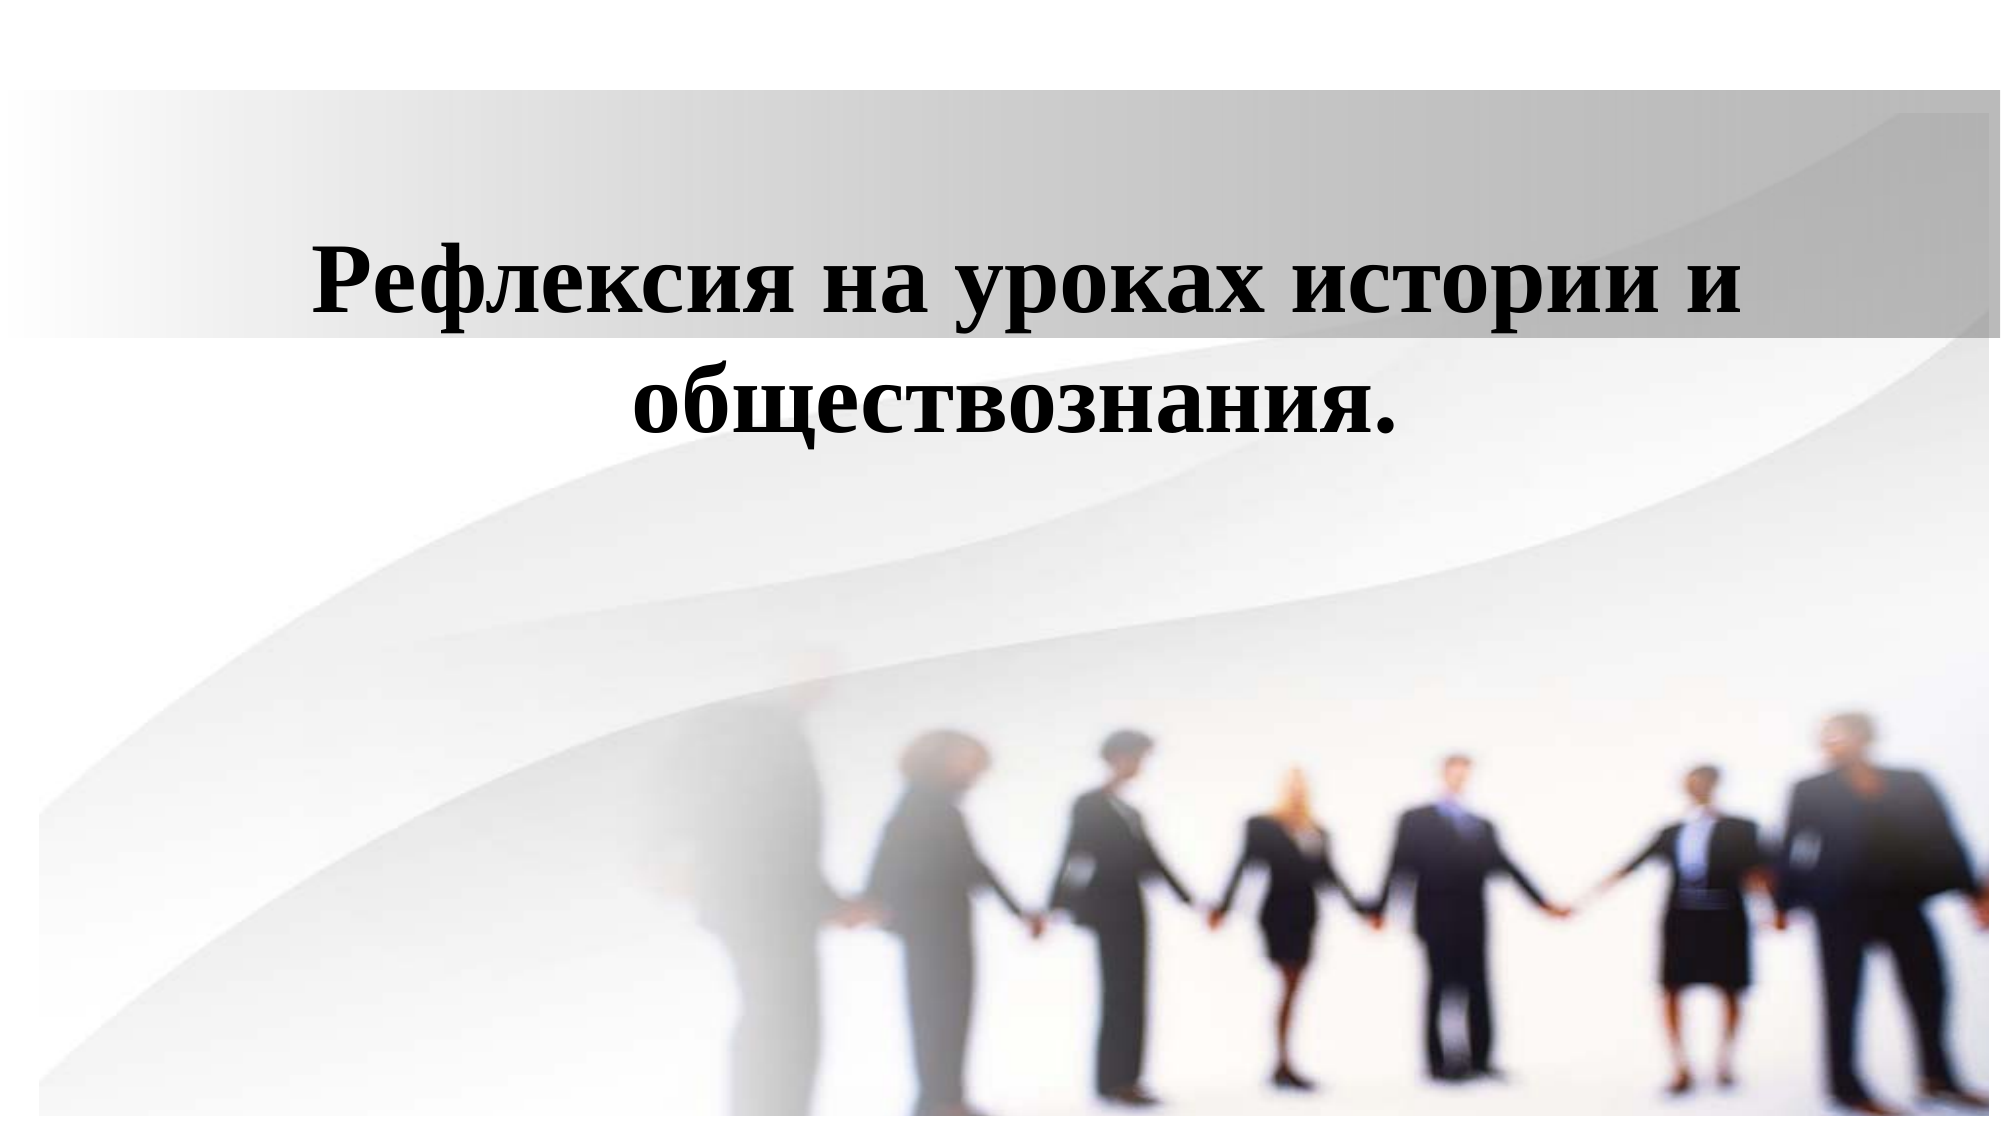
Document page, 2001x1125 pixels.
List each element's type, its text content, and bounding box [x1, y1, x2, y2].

title Рефлексия на уроках истории и обществознания. [165, 101, 1866, 563]
picture [39, 338, 1989, 1116]
